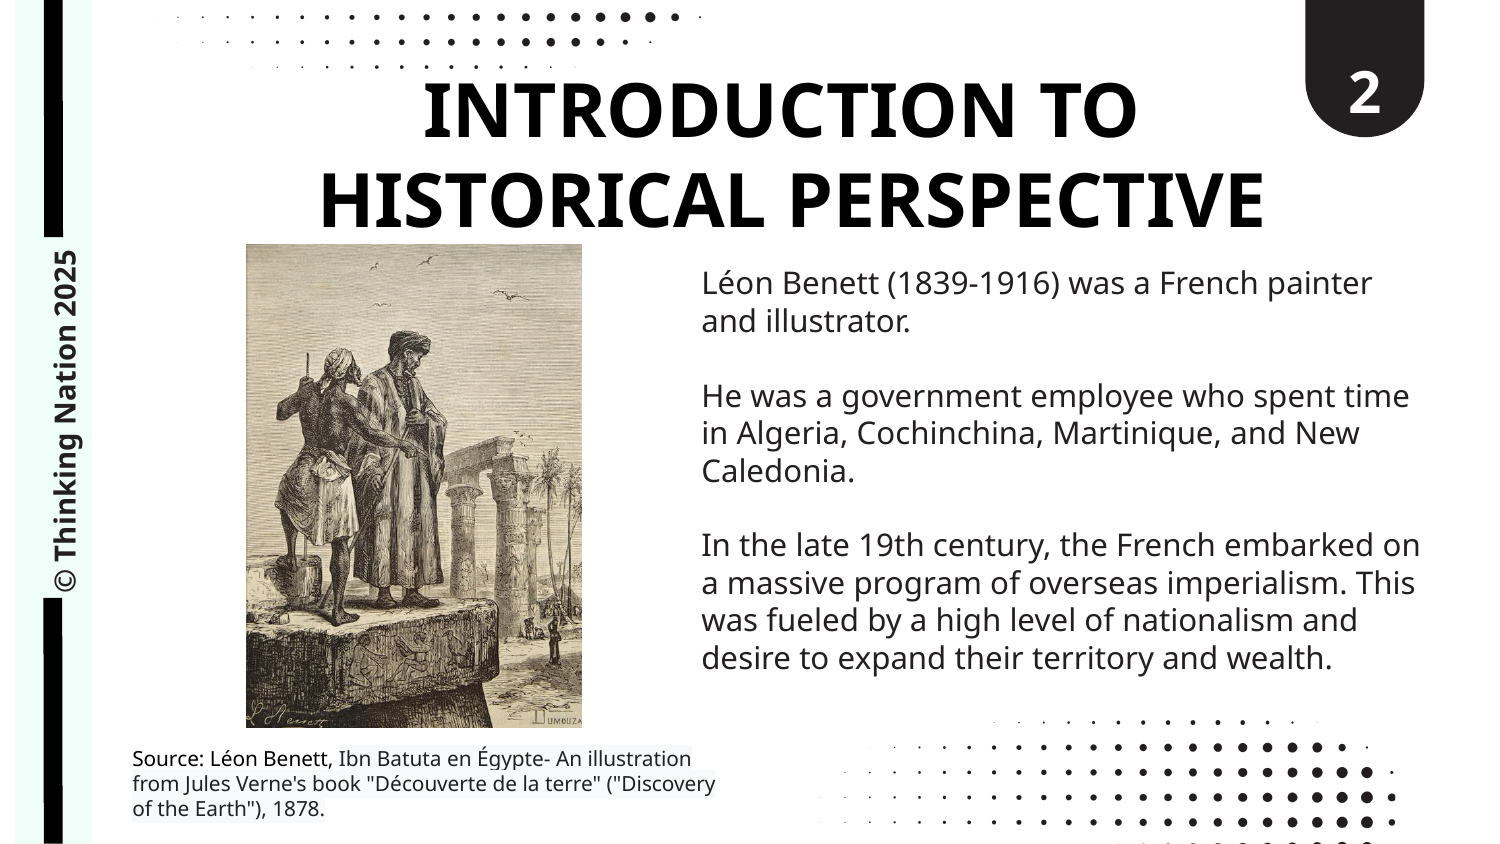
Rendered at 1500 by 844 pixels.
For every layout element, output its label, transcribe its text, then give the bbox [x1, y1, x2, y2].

text_box Source: Léon Benett, Ibn Batuta en Égypte- An illustration from Jules Verne's book "Découverte de la terre" ("Discovery of the Earth"), 1878. [117, 730, 740, 836]
text_box [128, 0, 729, 69]
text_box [1300, 0, 1430, 138]
text_box [795, 751, 1396, 844]
picture [246, 244, 582, 728]
text_box INTRODUCTION TO HISTORICAL PERSPECTIVE [134, 62, 1450, 244]
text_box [14, 0, 93, 844]
text_box Léon Benett (1839-1916) was a French painter and illustrator. He was a government employee who spent time in Algeria, Cochinchina, Martinique, and New Caledonia. In the late 19th century, the French embarked on a massive program of overseas imperialism. This was fueled by a high level of nationalism and desire to expand their territory and wealth. [701, 263, 1429, 751]
